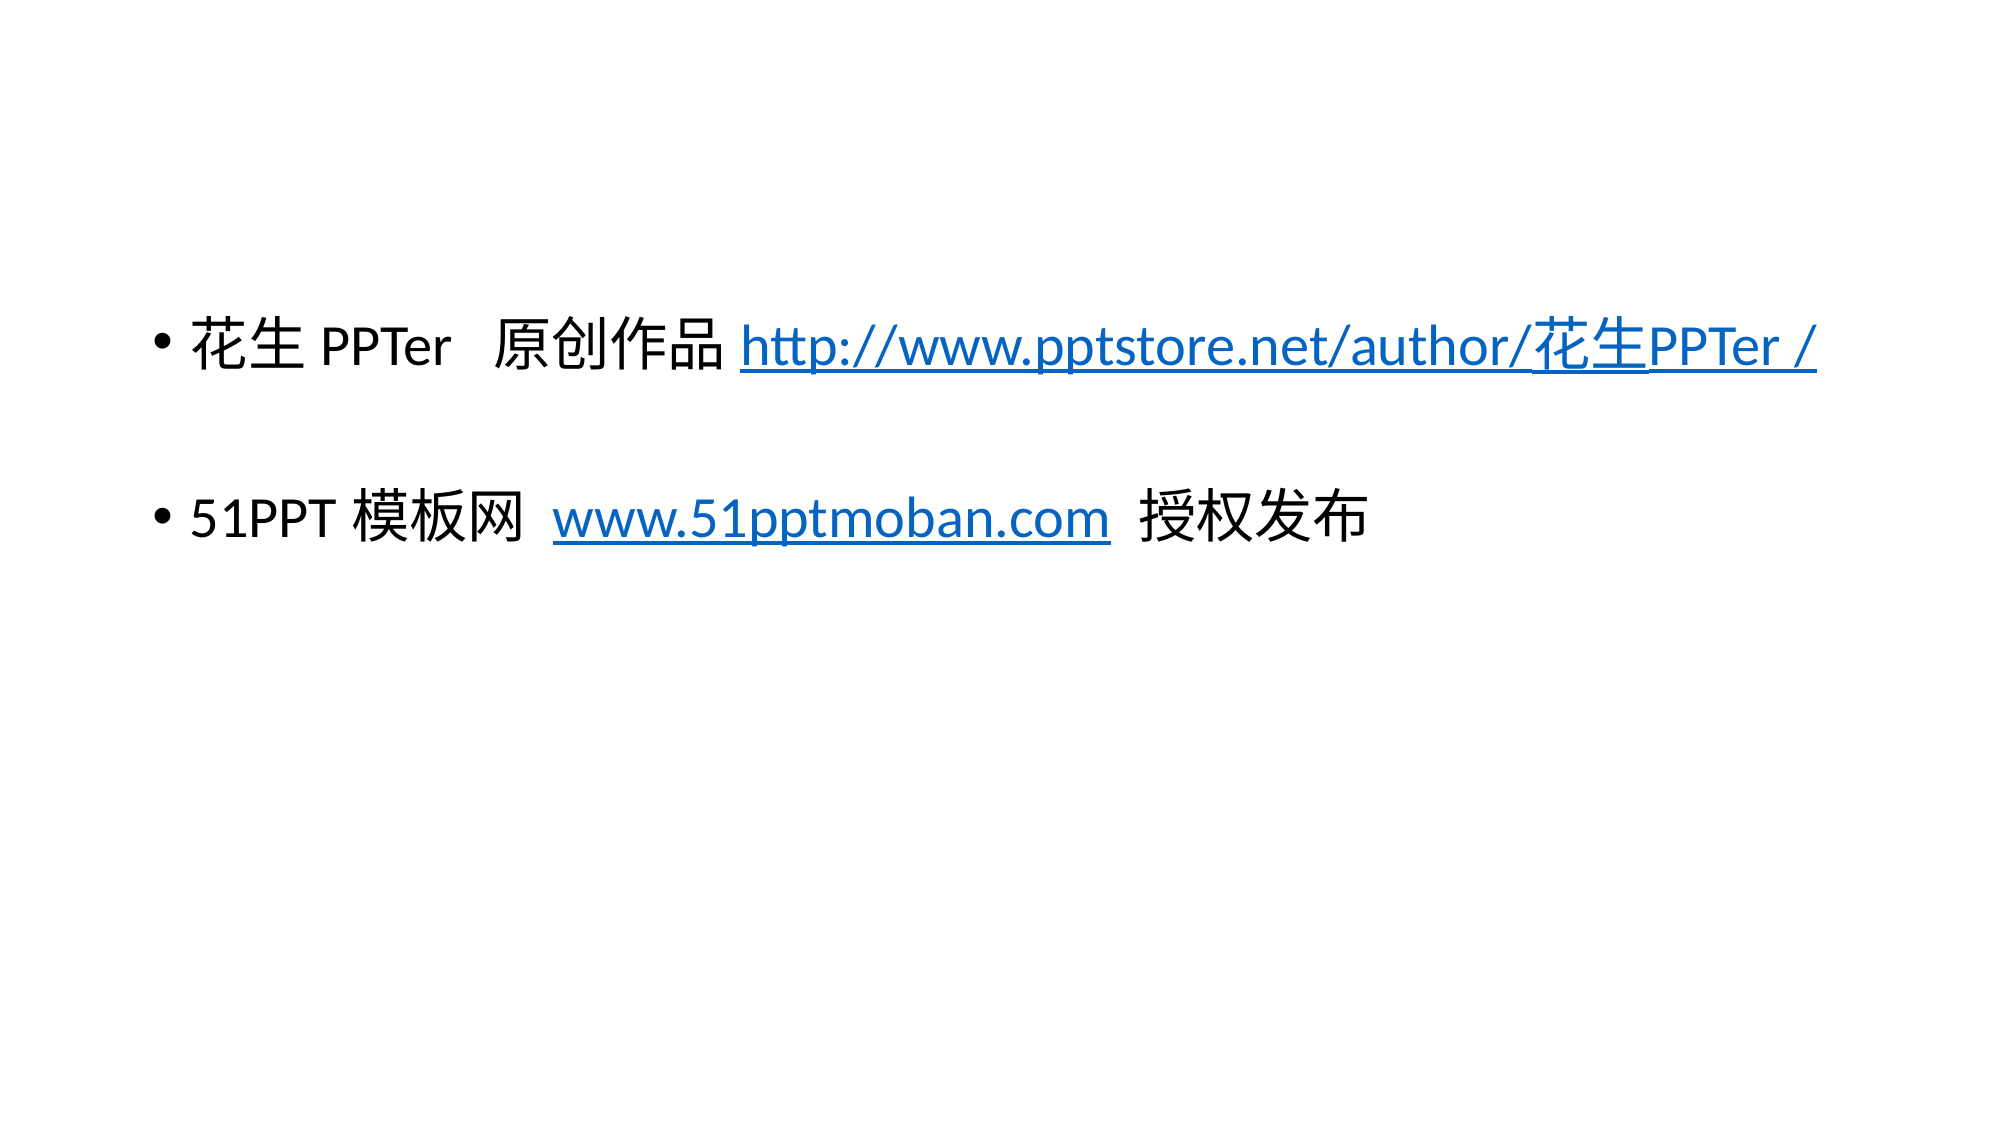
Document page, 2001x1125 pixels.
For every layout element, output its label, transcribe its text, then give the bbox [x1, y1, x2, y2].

list 花生PPTer 原创作品http://www.pptstore.net/author/花生PPTer / 51PPT模板网 www.51pptmoban.com 授权发布 [137, 299, 1863, 1014]
